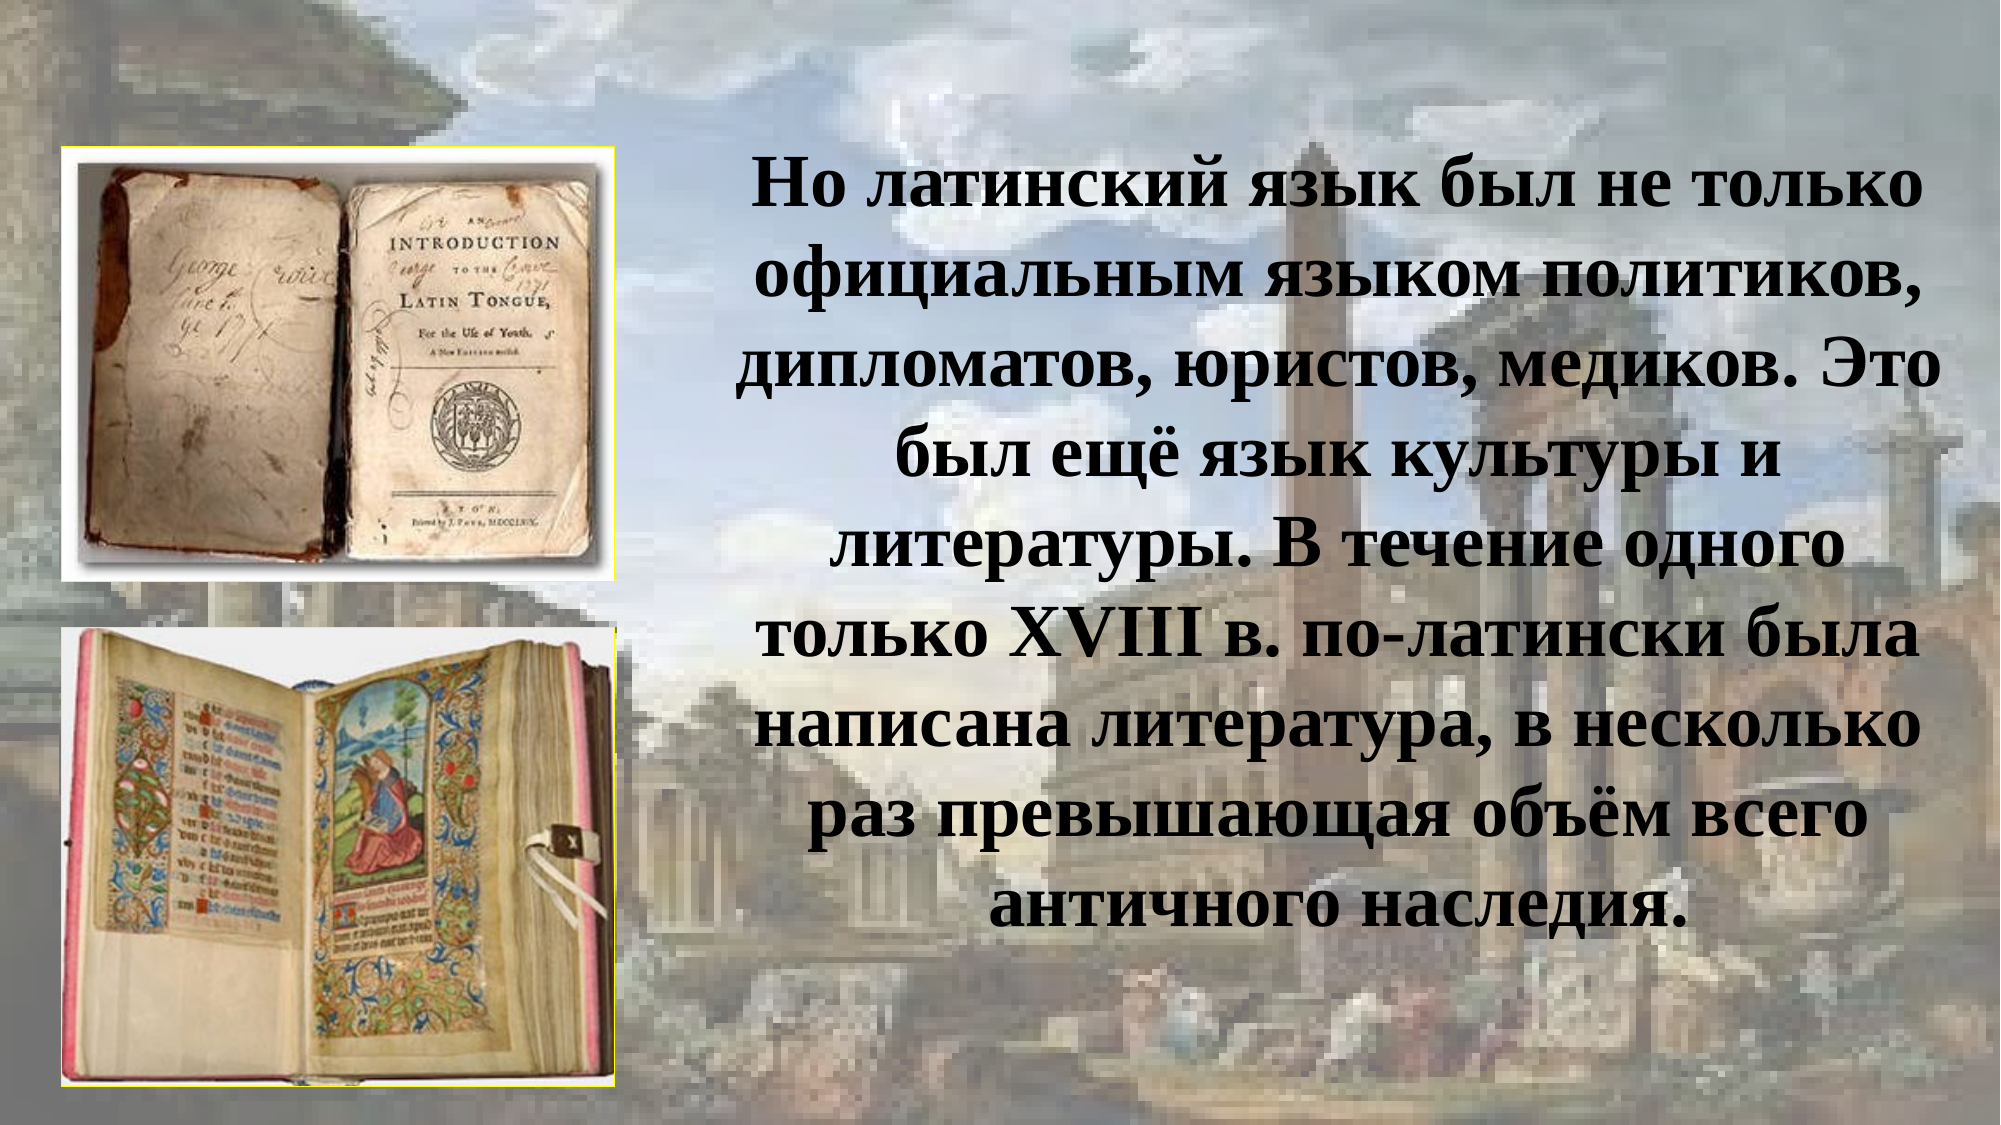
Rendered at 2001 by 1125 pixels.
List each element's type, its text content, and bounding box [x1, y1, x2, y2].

picture [61, 146, 615, 582]
title Но латинский язык был не только официальным языком политиков, дипломатов, юристов, медиков. Это был ещё язык культуры и литературы. В течение одного только XVIII в. по-латински была написана литература, в несколько раз превышающая объём всего античного наследия. [705, 99, 1973, 1063]
picture [61, 626, 615, 1087]
